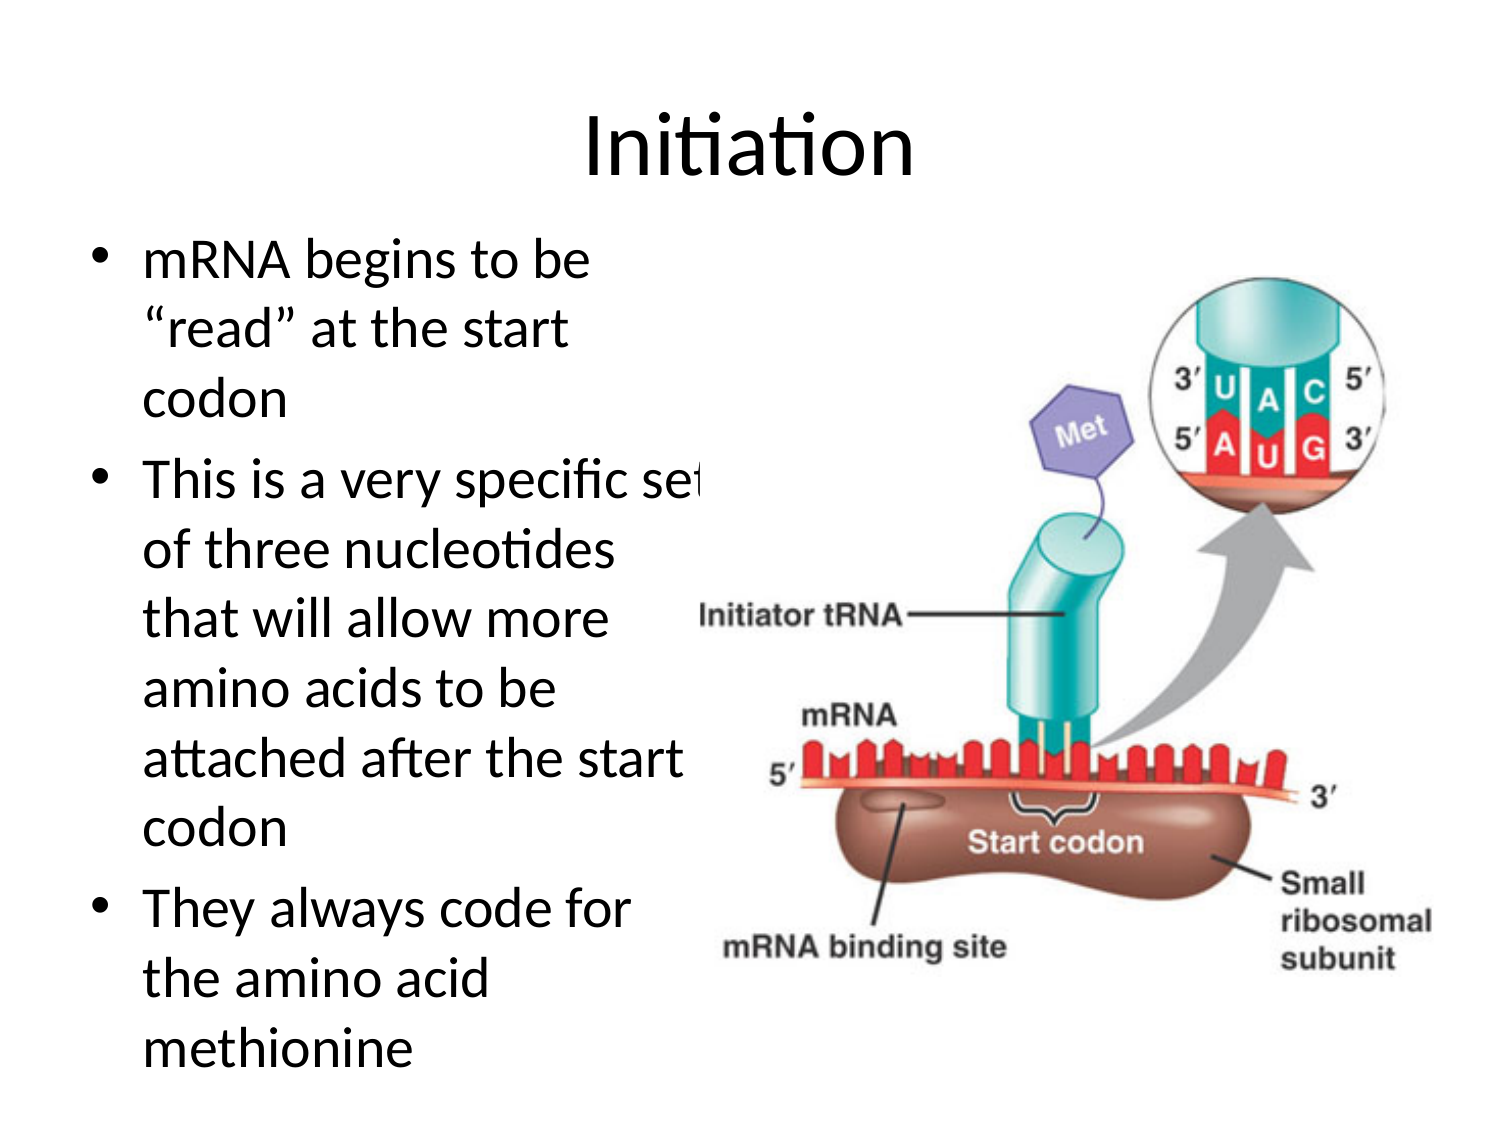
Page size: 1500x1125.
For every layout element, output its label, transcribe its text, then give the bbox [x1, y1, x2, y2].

title Initiation [75, 45, 1425, 233]
list mRNA begins to be “read” at the start codon This is a very specific set of three nucleotides that will allow more amino acids to be attached after the start codon They always code for the amino acid methionine [75, 212, 738, 1088]
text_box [699, 274, 1476, 977]
